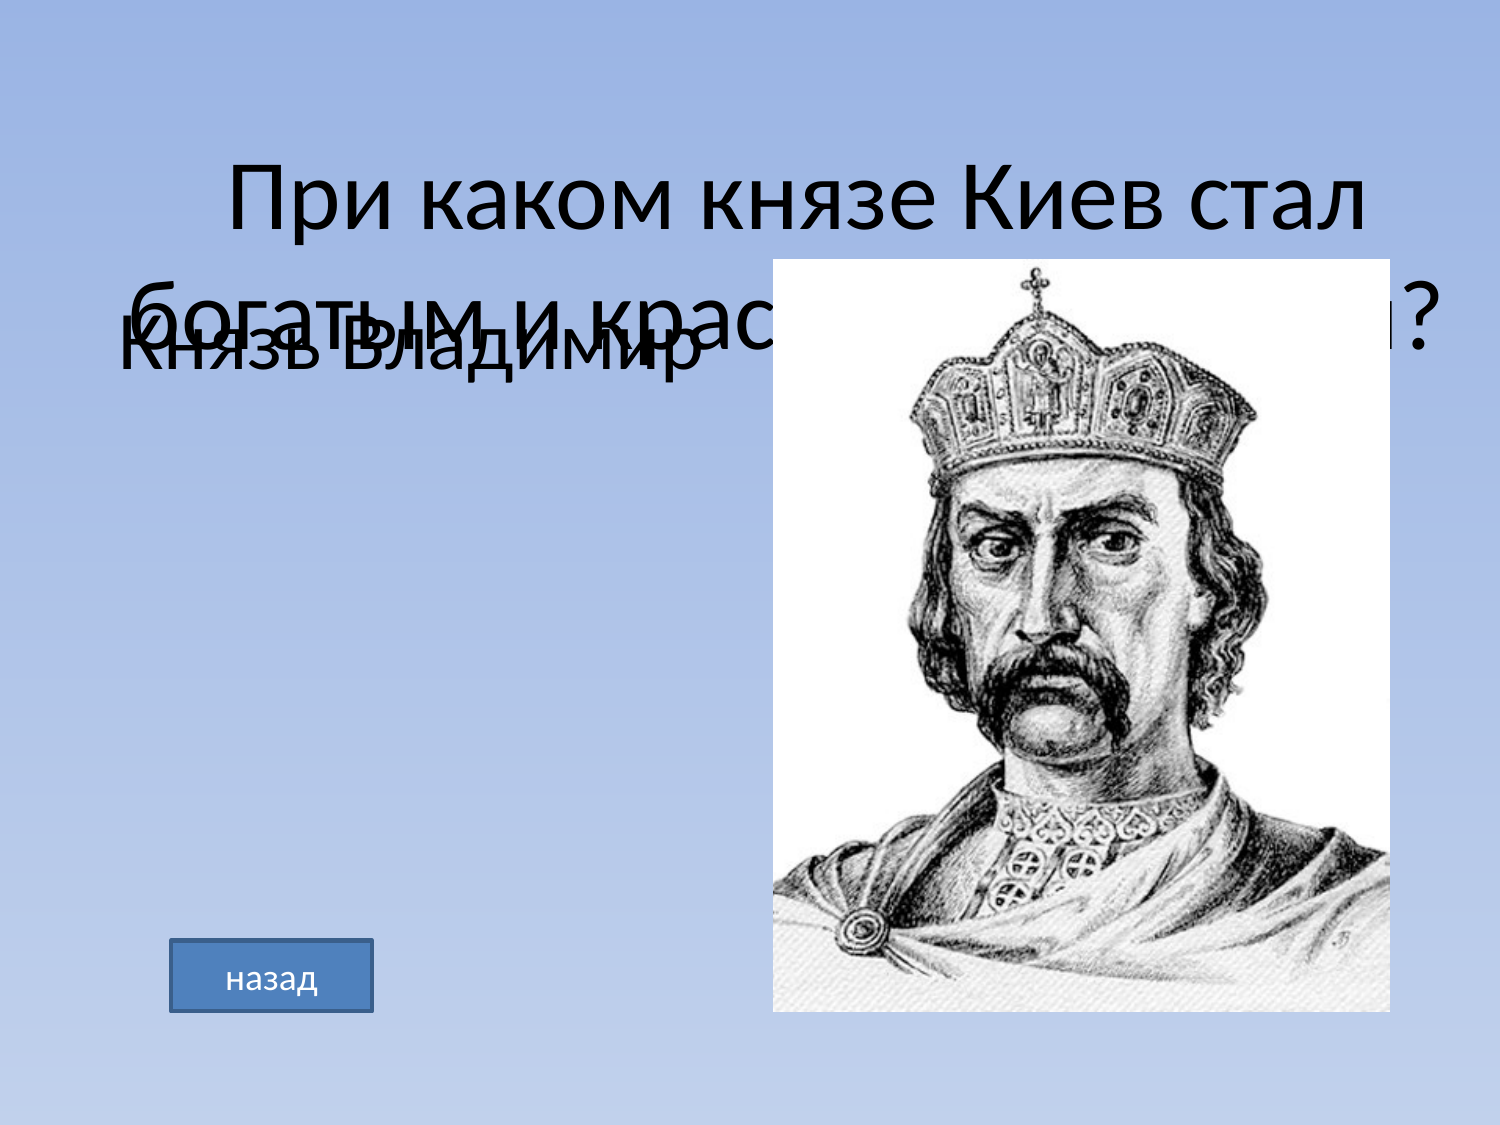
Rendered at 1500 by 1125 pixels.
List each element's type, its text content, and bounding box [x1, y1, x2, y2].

text_box назад [169, 938, 374, 1013]
picture [773, 259, 1390, 1012]
text_box При каком князе Киев стал богатым и красивым городом? [98, 122, 1498, 378]
text_box Князь Владимир [103, 278, 720, 394]
